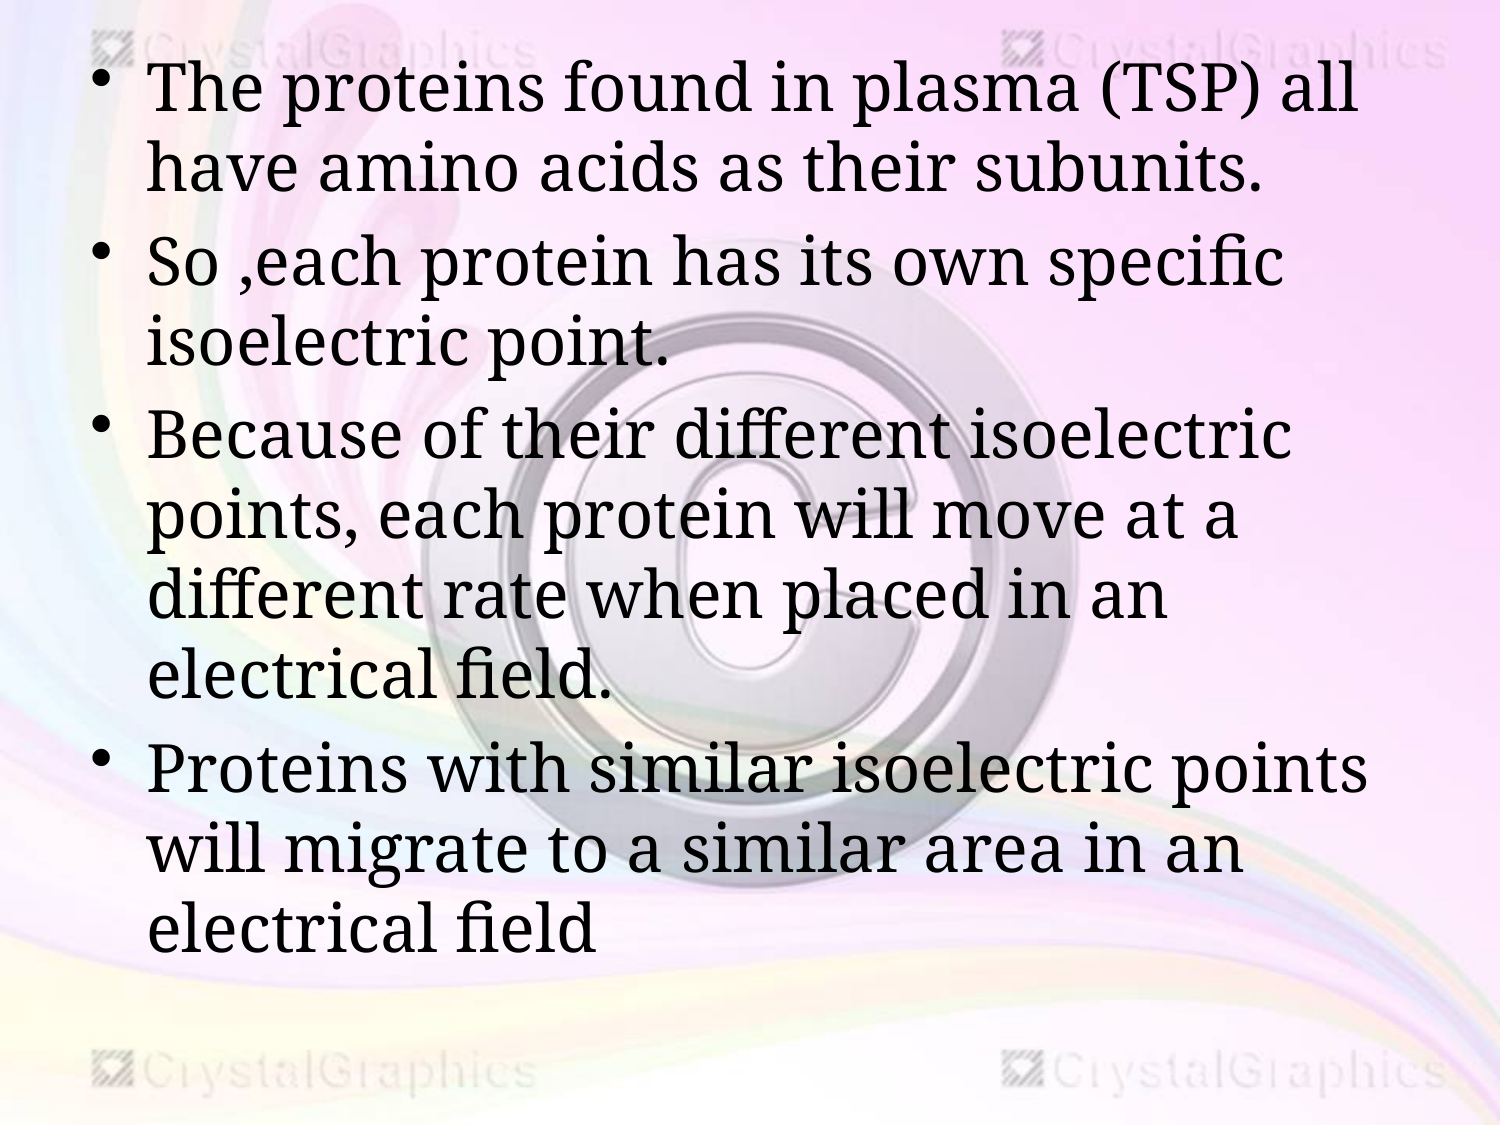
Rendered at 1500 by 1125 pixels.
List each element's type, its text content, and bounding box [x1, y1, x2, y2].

list The proteins found in plasma (TSP) all have amino acids as their subunits. So ,each protein has its own specific isoelectric point. Because of their different isoelectric points, each protein will move at a different rate when placed in an electrical field. Proteins with similar isoelectric points will migrate to a similar area in an electrical field [74, 37, 1426, 1006]
picture [0, 0, 1500, 1125]
